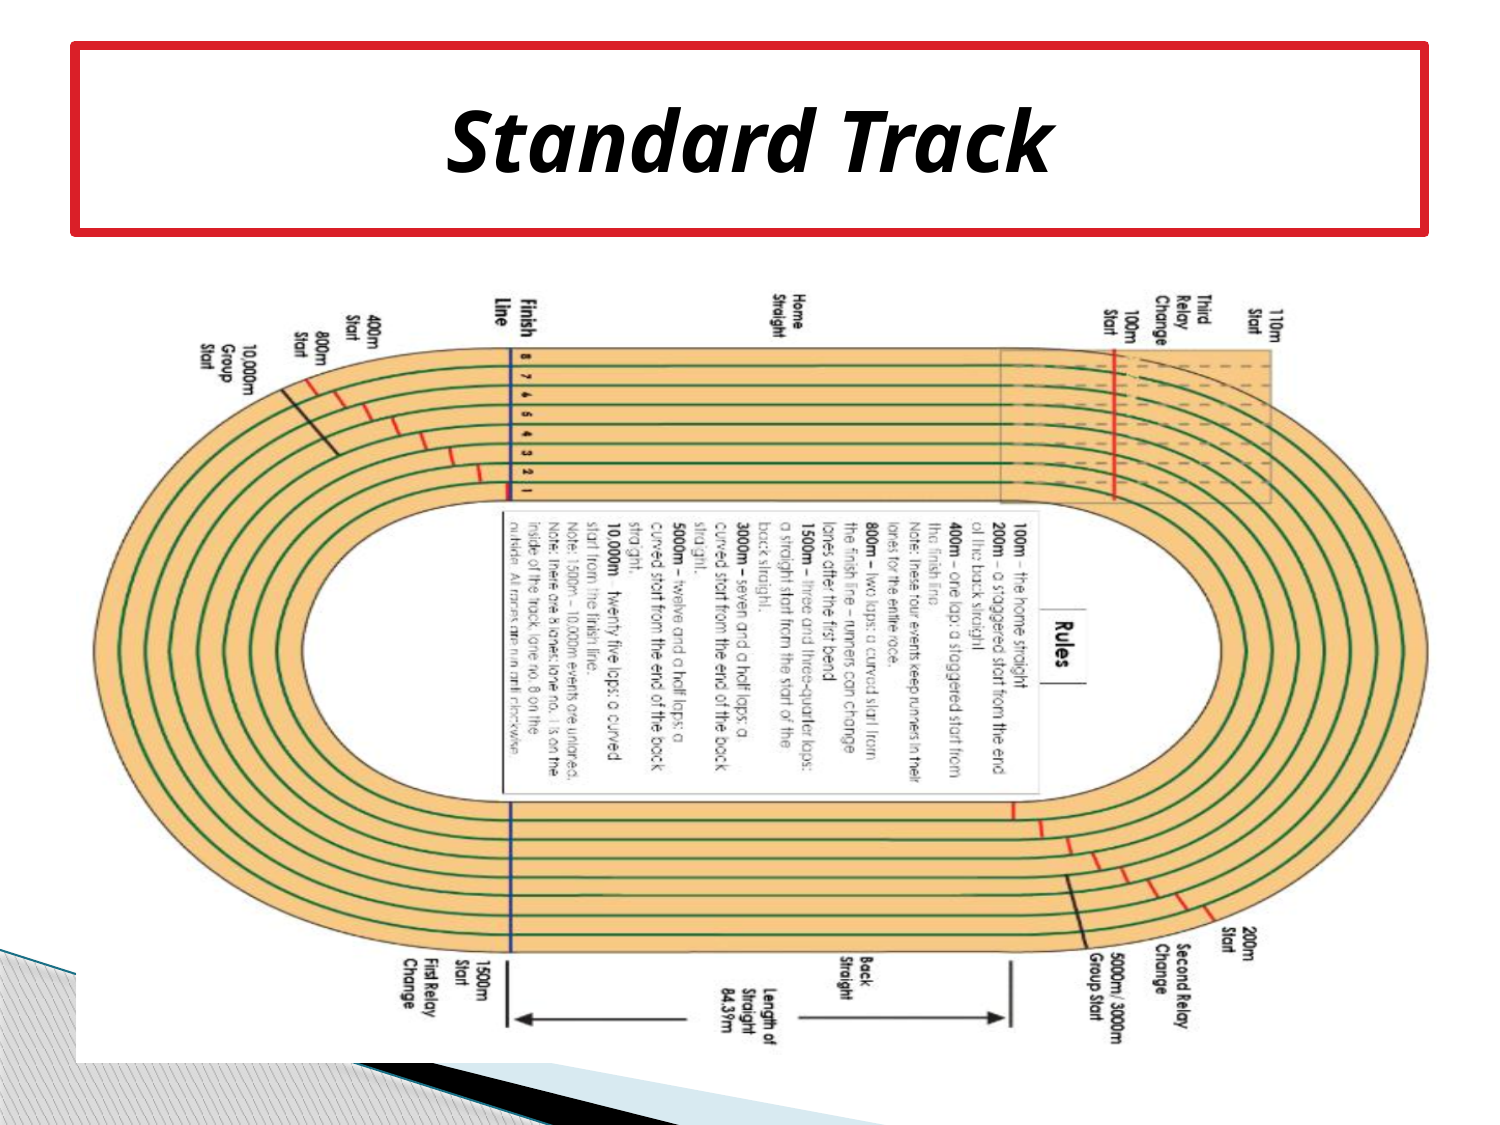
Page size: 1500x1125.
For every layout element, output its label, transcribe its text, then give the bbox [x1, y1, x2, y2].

picture [77, 0, 1462, 1125]
title Standard Track [70, 41, 376, 237]
title Standard Track [1162, 41, 1429, 237]
